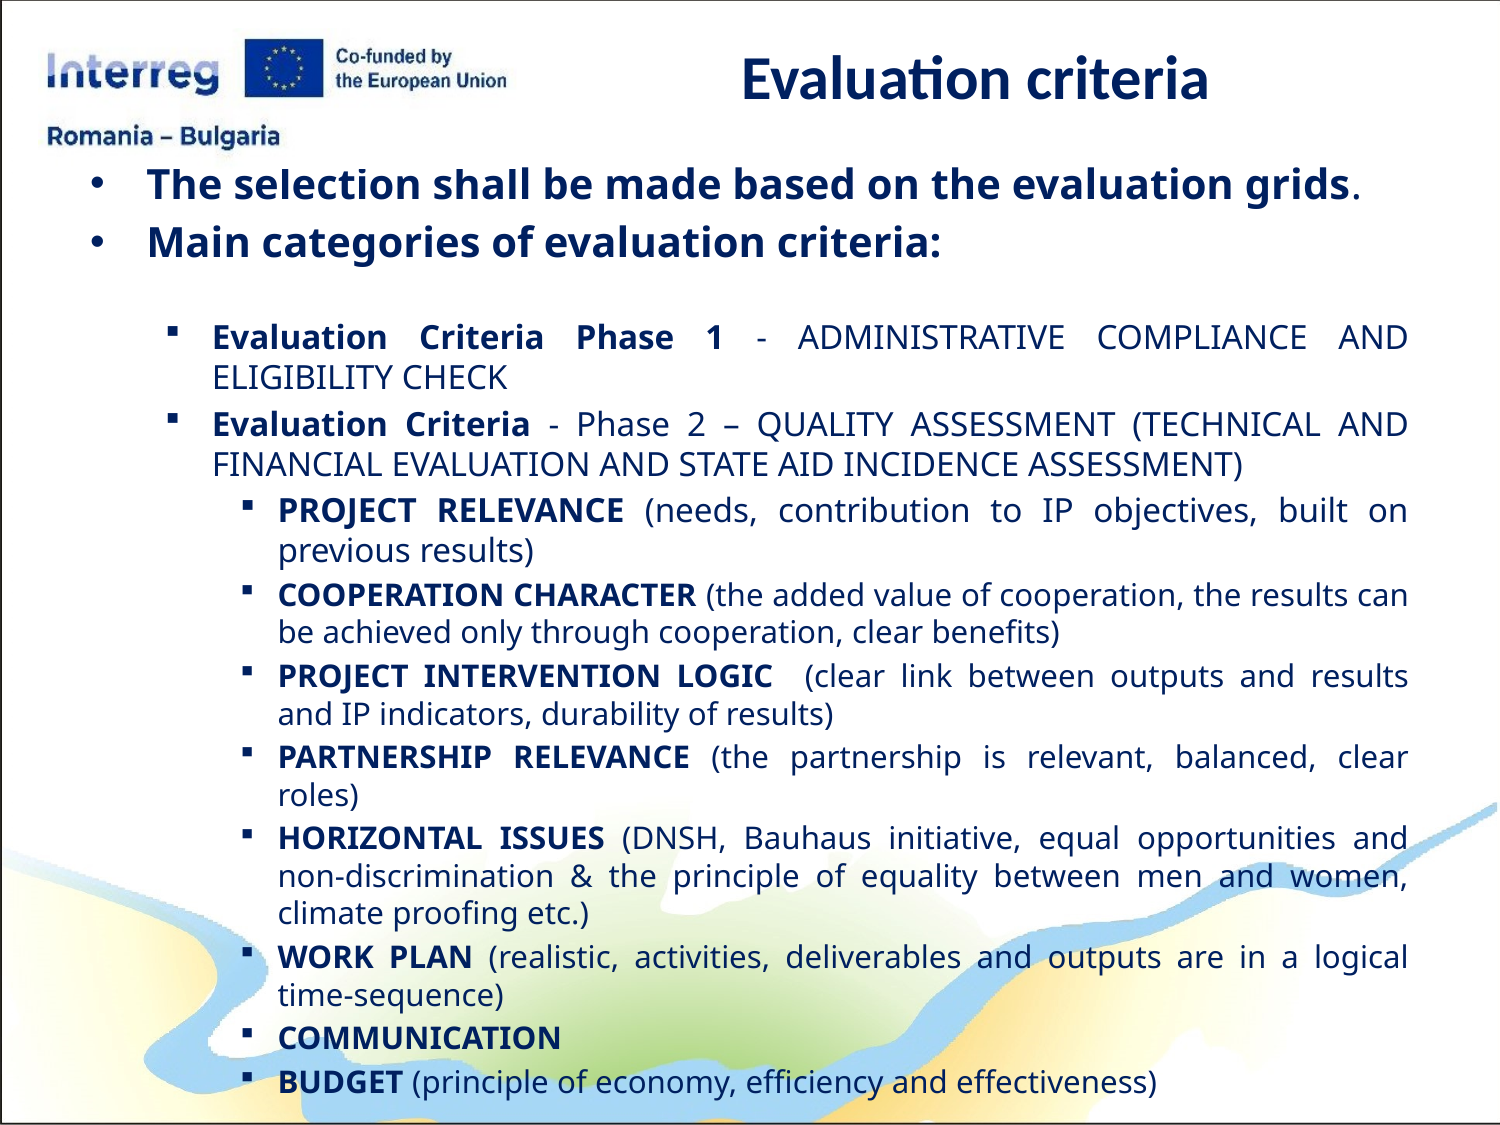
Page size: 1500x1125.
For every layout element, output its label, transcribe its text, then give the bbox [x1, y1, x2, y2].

title Evaluation criteria [522, 40, 1451, 109]
list The selection shall be made based on the evaluation grids. Main categories of evaluation criteria: Evaluation Criteria Phase 1 - ADMINISTRATIVE COMPLIANCE AND ELIGIBILITY CHECK Evaluation Criteria - Phase 2 – QUALITY ASSESSMENT (TECHNICAL AND FINANCIAL EVALUATION AND STATE AID INCIDENCE ASSESSMENT) PROJECT RELEVANCE (needs, contribution to IP objectives, built on previous results) COOPERATION CHARACTER (the added value of cooperation, the results can be achieved only through cooperation, clear benefits) PROJECT INTERVENTION LOGIC (clear link between outputs and results and IP indicators, durability of results) PARTNERSHIP RELEVANCE (the partnership is relevant, balanced, clear roles) HORIZONTAL ISSUES (DNSH, Bauhaus initiative, equal opportunities and non-discrimination & the principle of equality between men and women, climate proofing etc.) WORK PLAN (realistic, activities, deliverables and outputs are in a logical time-sequence) COMMUNICATION BUDGET (principle of economy, efficiency and effectiveness) [74, 149, 1426, 1053]
picture [0, 0, 1500, 1125]
